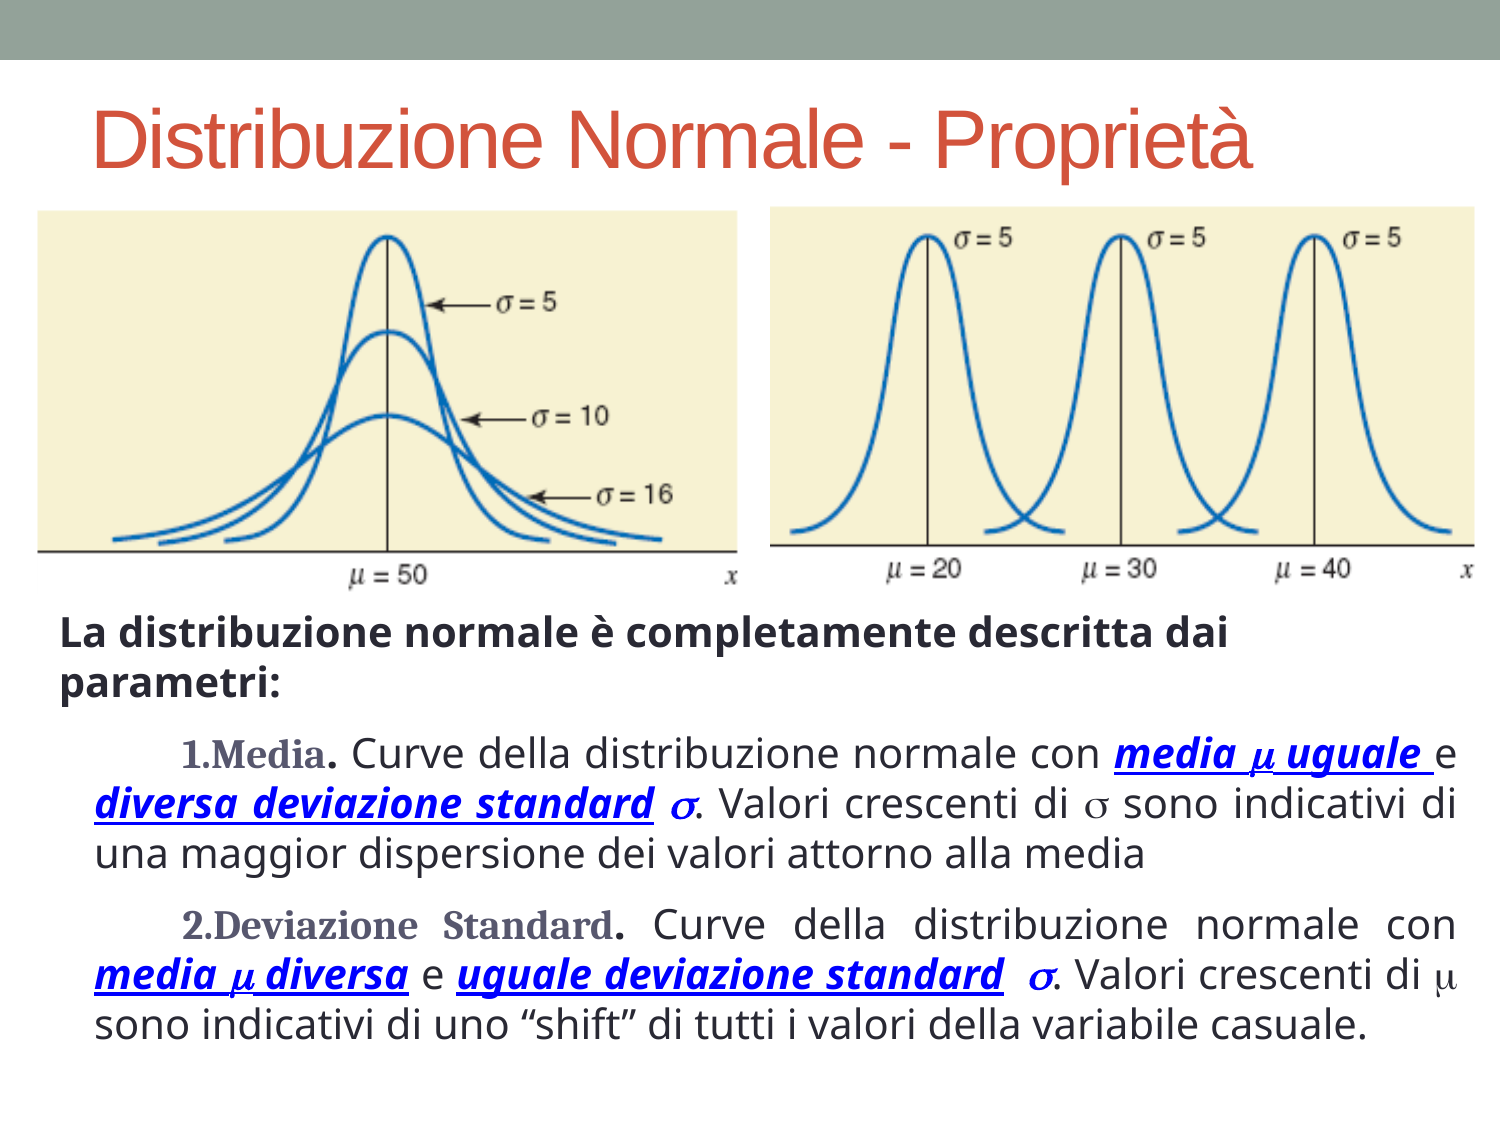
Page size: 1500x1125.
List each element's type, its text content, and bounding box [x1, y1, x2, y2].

picture [36, 209, 742, 594]
title Distribuzione Normale - Proprietà [75, 54, 1425, 217]
picture [769, 205, 1479, 590]
text_box La distribuzione normale è completamente descritta dai parametri: Media. Curve della distribuzione normale con media m uguale e diversa deviazione standard s. Valori crescenti di s sono indicativi di una maggior dispersione dei valori attorno alla media Deviazione Standard. Curve della distribuzione normale con media m diversa e uguale deviazione standard s. Valori crescenti di m sono indicativi di uno “shift” di tutti i valori della variabile casuale. [44, 598, 1473, 1055]
